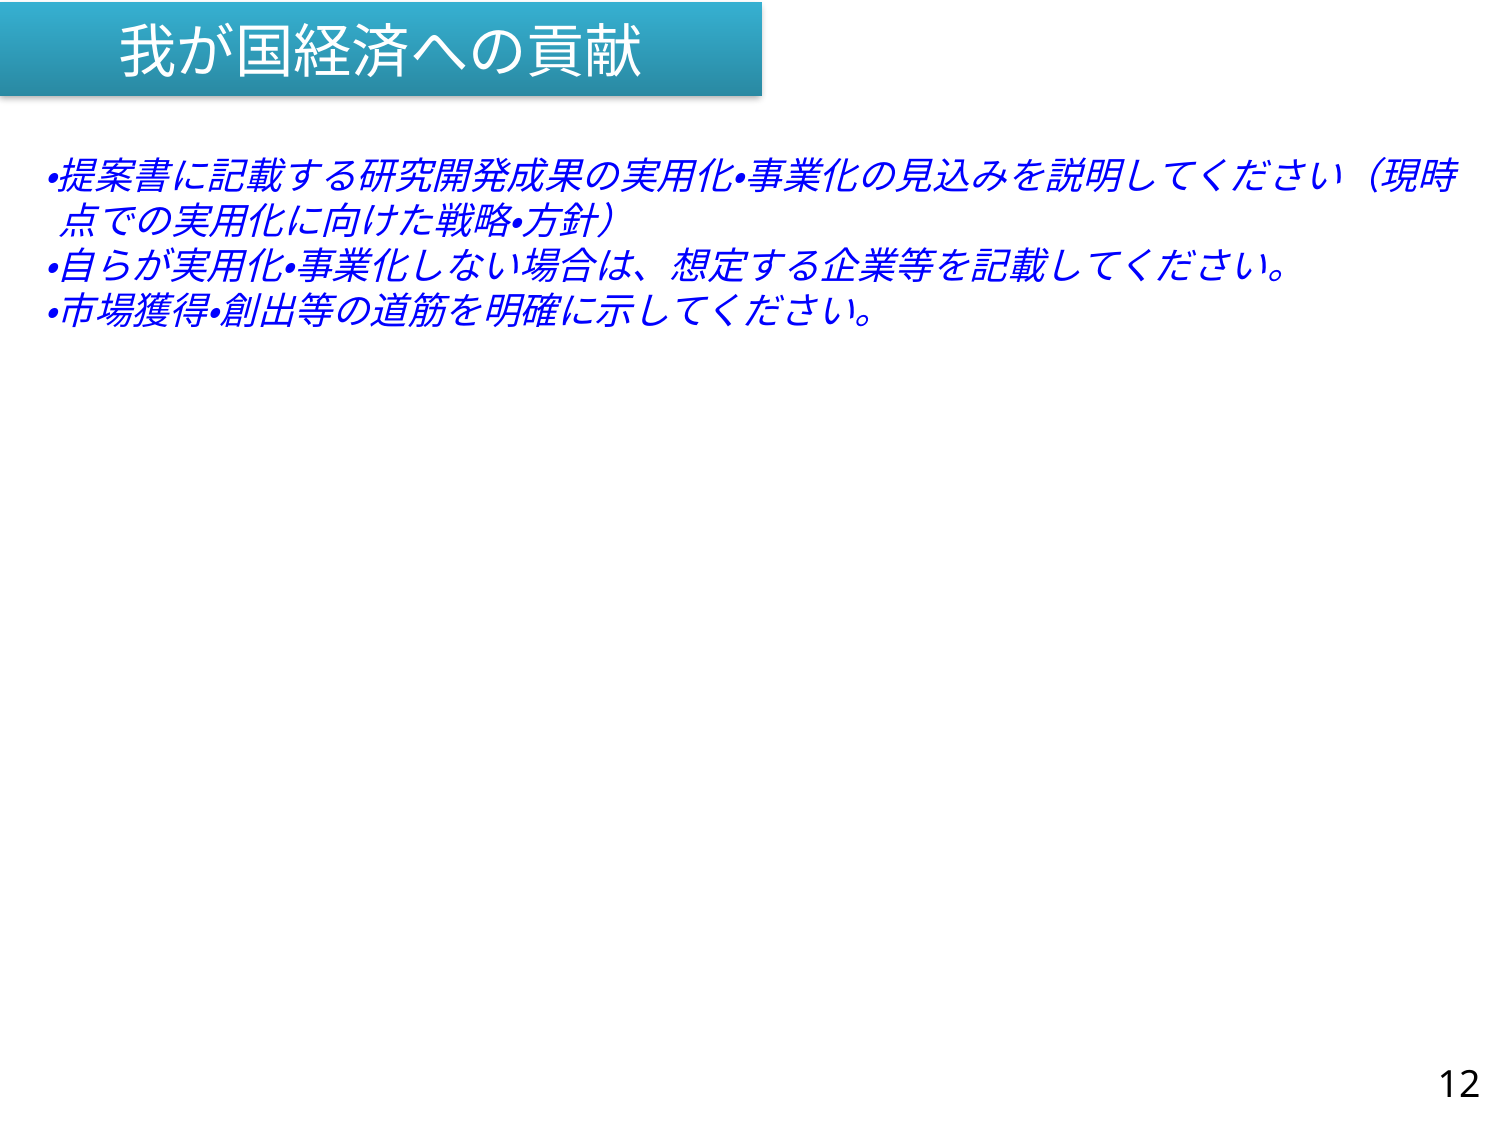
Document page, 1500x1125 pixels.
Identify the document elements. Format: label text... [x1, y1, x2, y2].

text_box 12 [1393, 1066, 1481, 1105]
text_box ・提案書に記載する研究開発成果の実用化・事業化の見込みを説明してください（現時点での実用化に向けた戦略・方針） ・自らが実用化・事業化しない場合は、想定する企業等を記載してください。 ・市場獲得・創出等の道筋を明確に示してください。 [29, 144, 1481, 340]
title 我が国経済への貢献 [0, 2, 762, 96]
